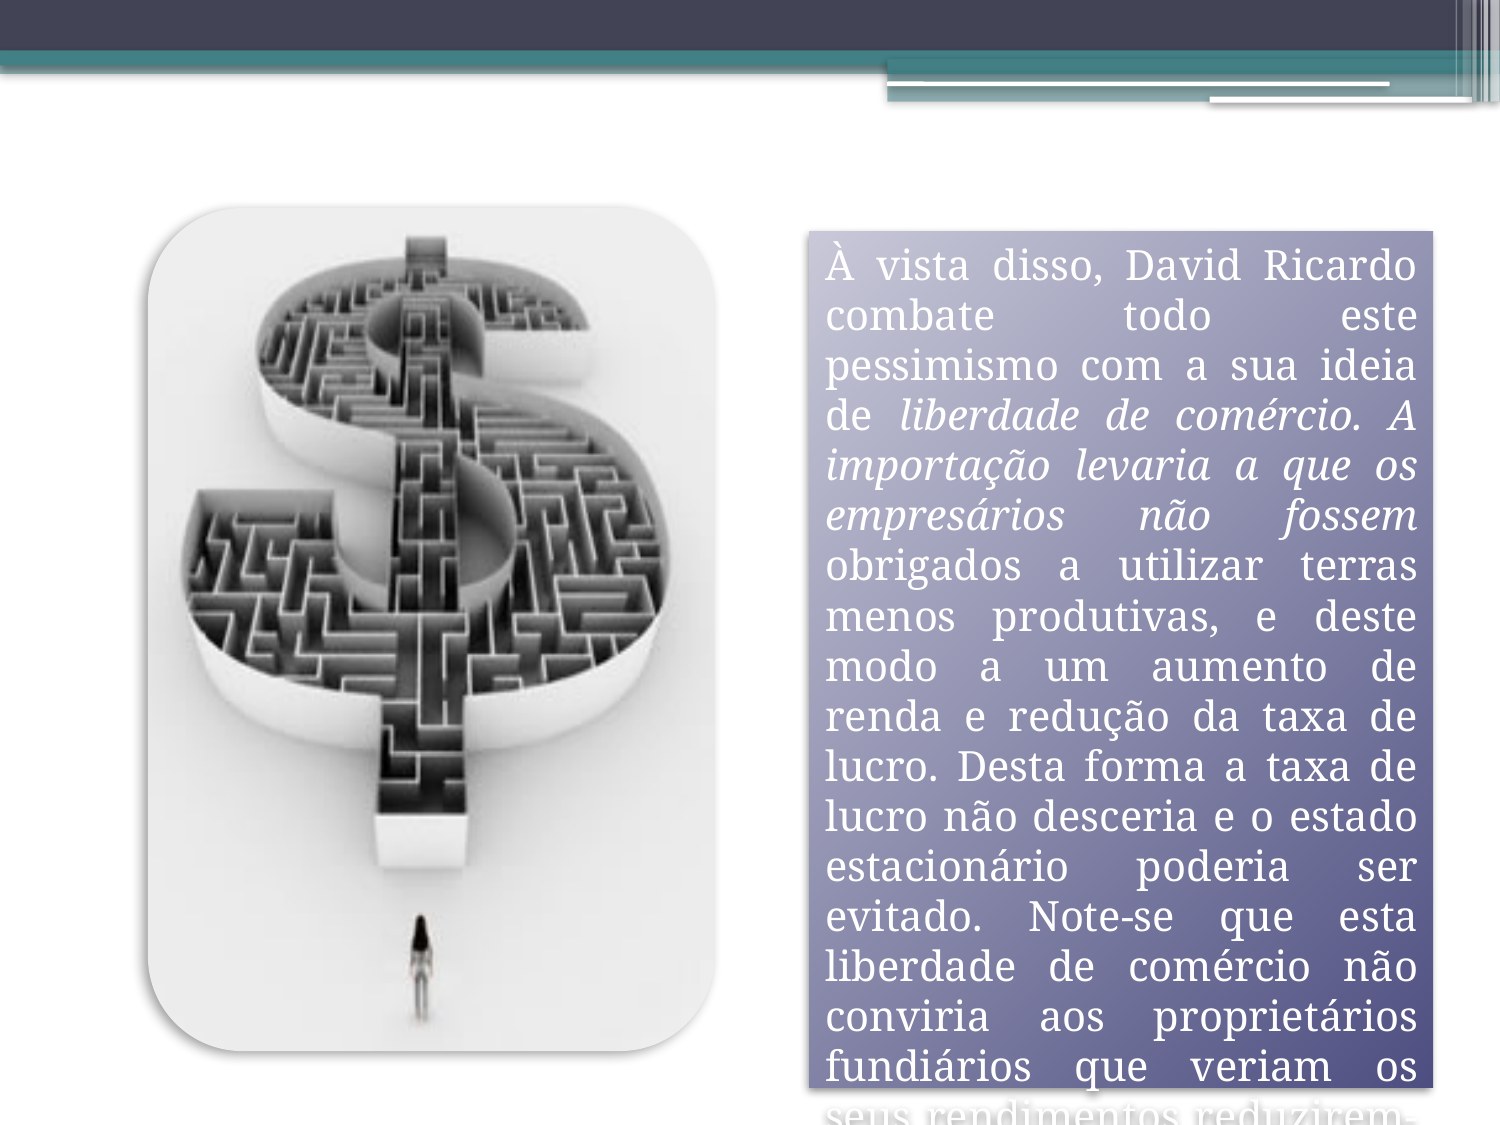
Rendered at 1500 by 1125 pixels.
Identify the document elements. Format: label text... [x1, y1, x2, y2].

list À vista disso, David Ricardo combate todo este pessimismo com a sua ideia de liberdade de comércio. A importação levaria a que os empresários não fossem obrigados a utilizar terras menos produtivas, e deste modo a um aumento de renda e redução da taxa de lucro. Desta forma a taxa de lucro não desceria e o estado estacionário poderia ser evitado. Note-se que esta liberdade de comércio não conviria aos proprietários fundiários que veriam os seus rendimentos reduzirem-se. [809, 231, 1434, 1088]
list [147, 207, 715, 1052]
